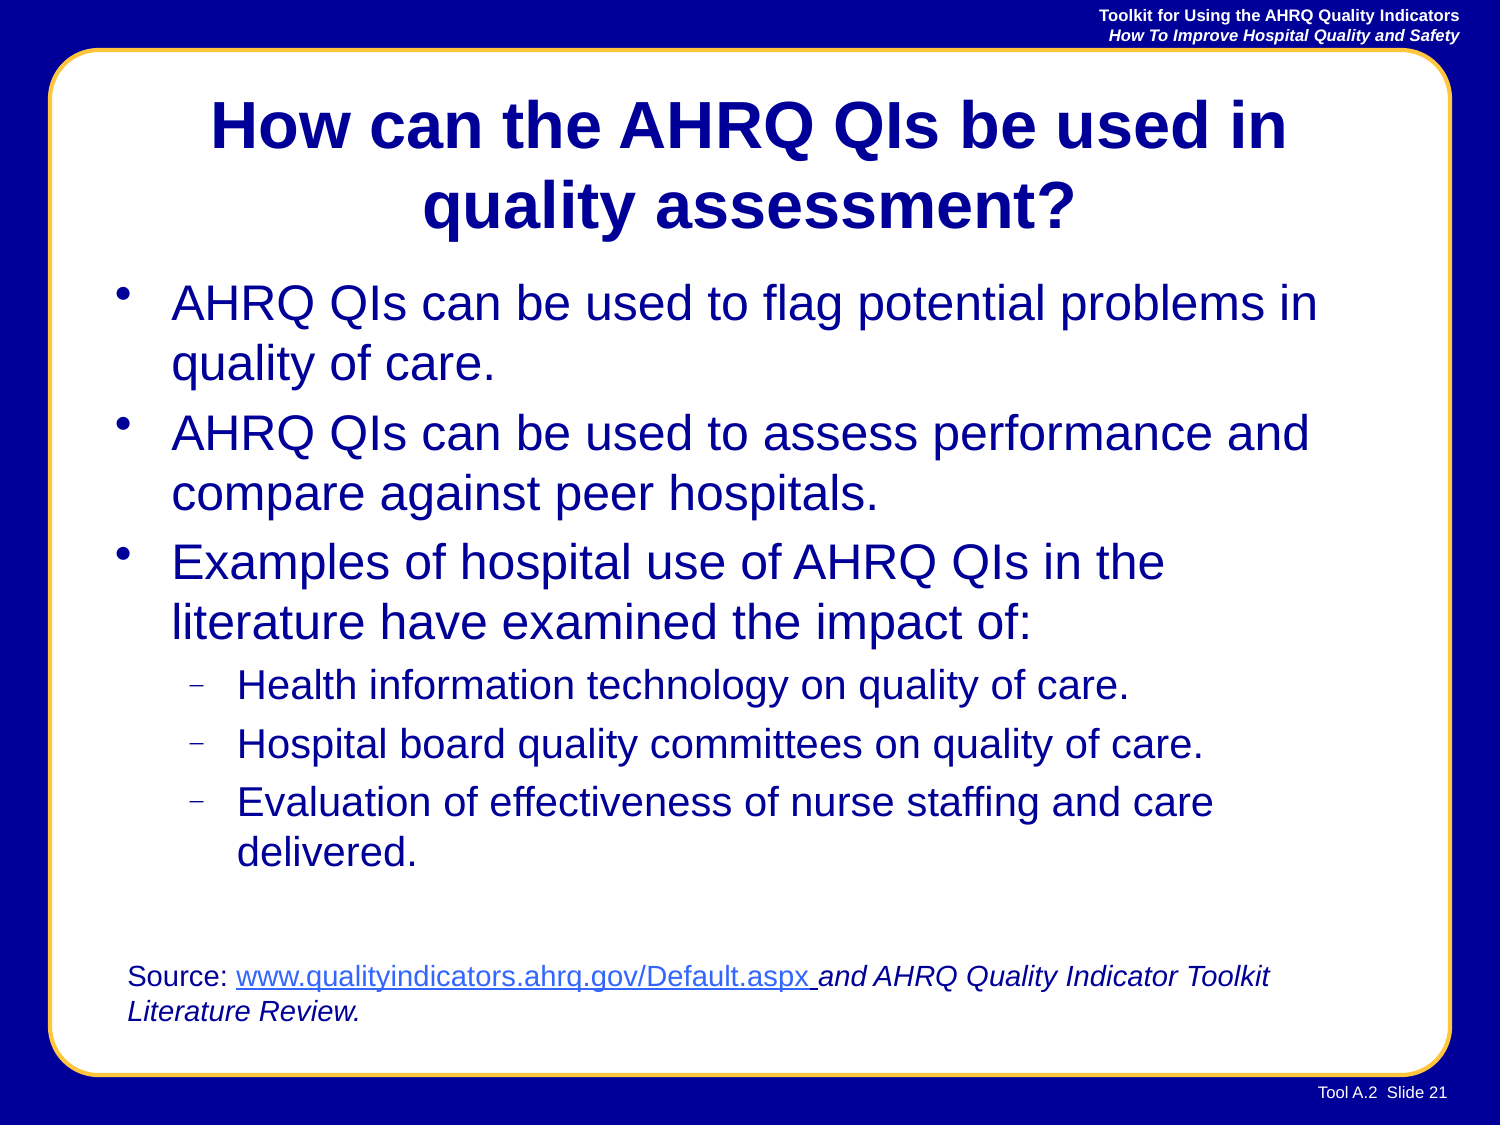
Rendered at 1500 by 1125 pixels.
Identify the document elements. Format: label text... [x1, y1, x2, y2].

list AHRQ QIs can be used to flag potential problems in quality of care. AHRQ QIs can be used to assess performance and compare against peer hospitals. Examples of hospital use of AHRQ QIs in the literature have examined the impact of: Health information technology on quality of care. Hospital board quality committees on quality of care. Evaluation of effectiveness of nurse staffing and care delivered. [99, 262, 1375, 976]
title How can the AHRQ QIs be used in quality assessment? [112, 75, 1388, 200]
text_box Source: www.qualityindicators.ahrq.gov/Default.aspx and AHRQ Quality Indicator Toolkit Literature Review. [112, 976, 1375, 1035]
